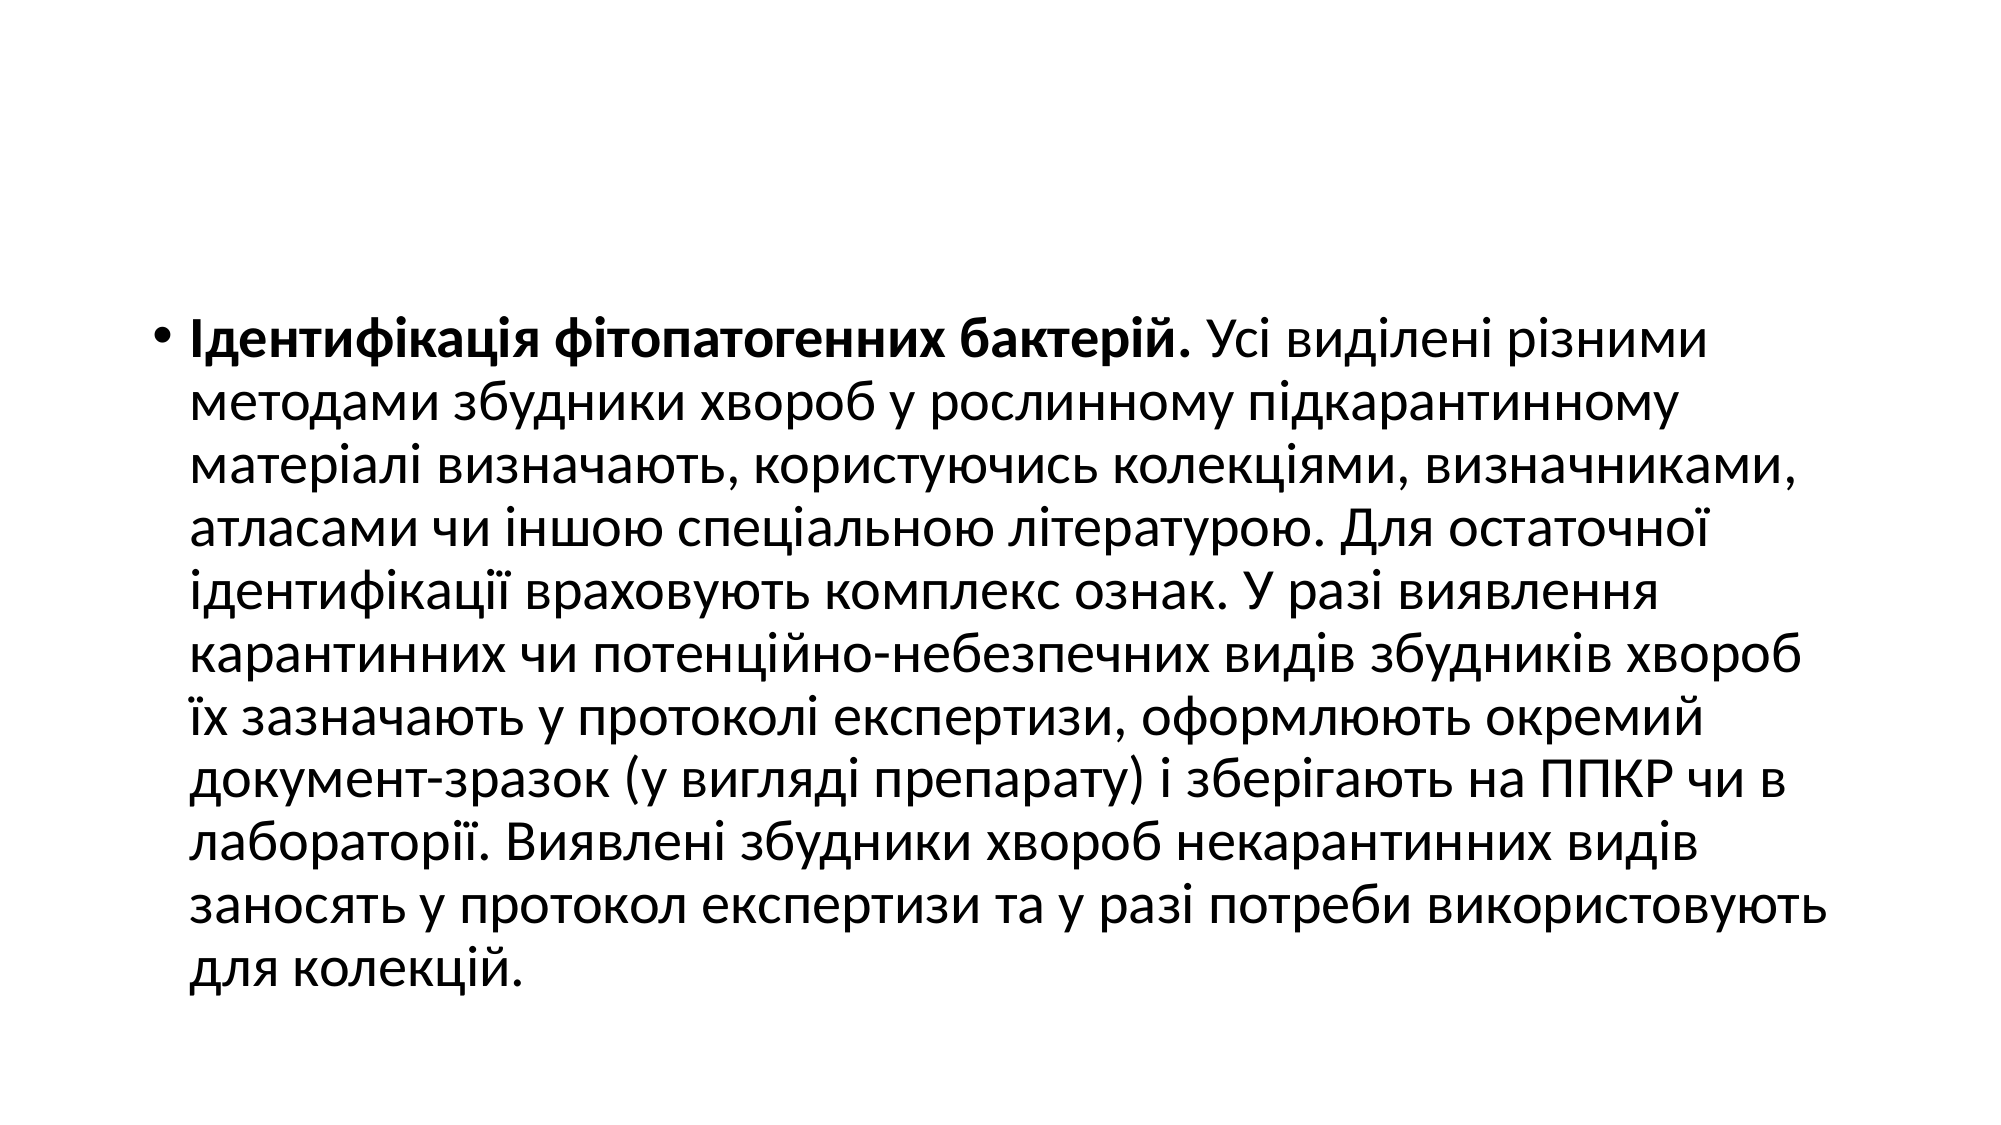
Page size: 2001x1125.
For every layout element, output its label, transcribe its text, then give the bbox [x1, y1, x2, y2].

list Ідентифікація фітопатогенних бактерій. Усі виділені різними методами збудники хвороб у рослинному підкарантинному матеріалі визначають, користуючись колекціями, визначниками, атласами чи іншою спеціальною літературою. Для остаточної ідентифікації враховують комплекс ознак. У разі виявлення карантинних чи потенційно-небезпечних видів збудників хвороб їх зазначають у протоколі експертизи, оформлюють окремий документ-зразок (у вигляді препарату) і зберігають на ППКР чи в лабораторії. Виявлені збудники хвороб некарантинних видів заносять у протокол експертизи та у разі потреби використовують для колекцій. [137, 299, 1863, 1014]
